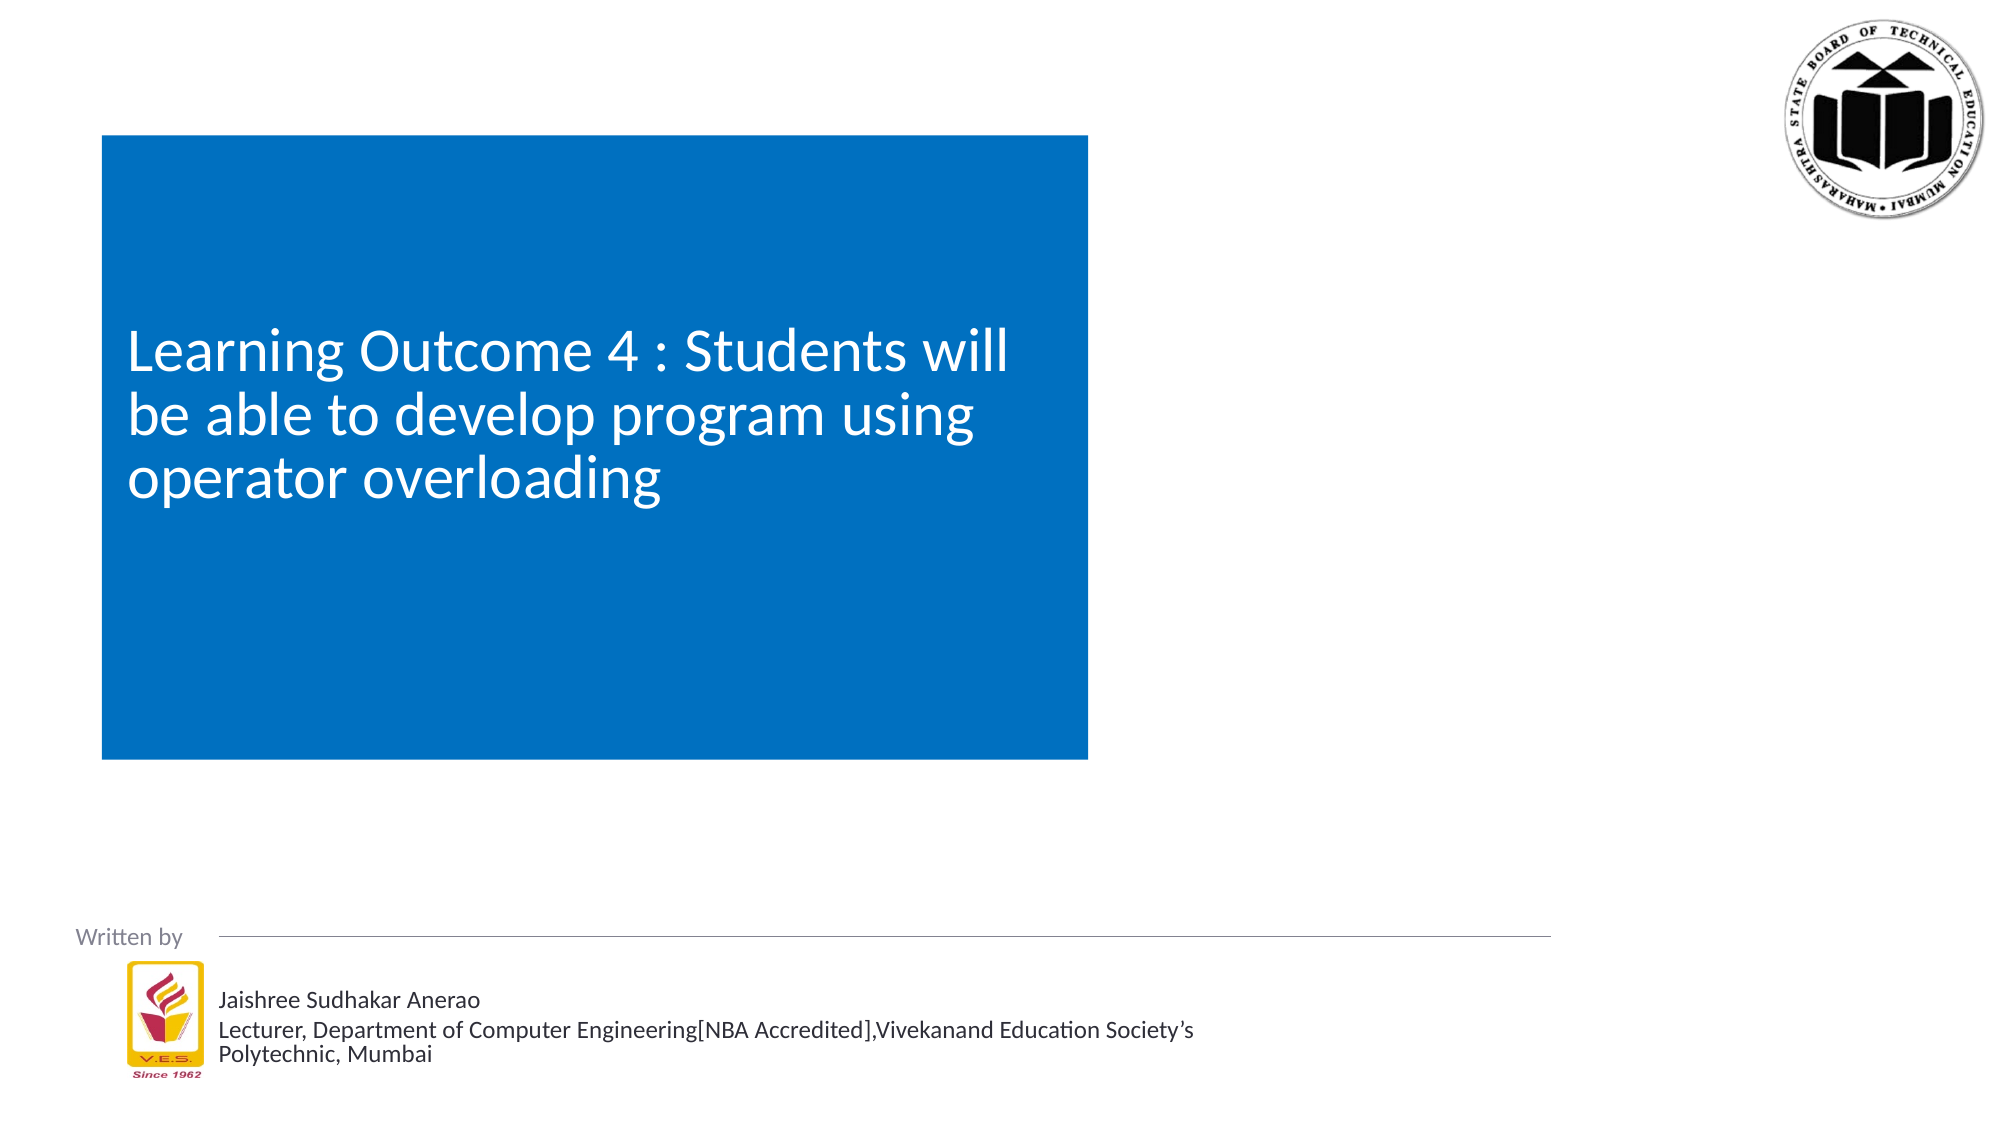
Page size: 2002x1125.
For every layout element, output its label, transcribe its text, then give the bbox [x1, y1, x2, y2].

list Jaishree Sudhakar Anerao [218, 987, 726, 1017]
list Lecturer, Department of Computer Engineering[NBA Accredited],Vivekanand Education Society’s Polytechnic, Mumbai [218, 1019, 1226, 1050]
picture [1764, 0, 2001, 237]
title Learning Outcome 4 : Students will be able to develop program using operator overloading [127, 320, 1087, 524]
picture [126, 961, 204, 1079]
